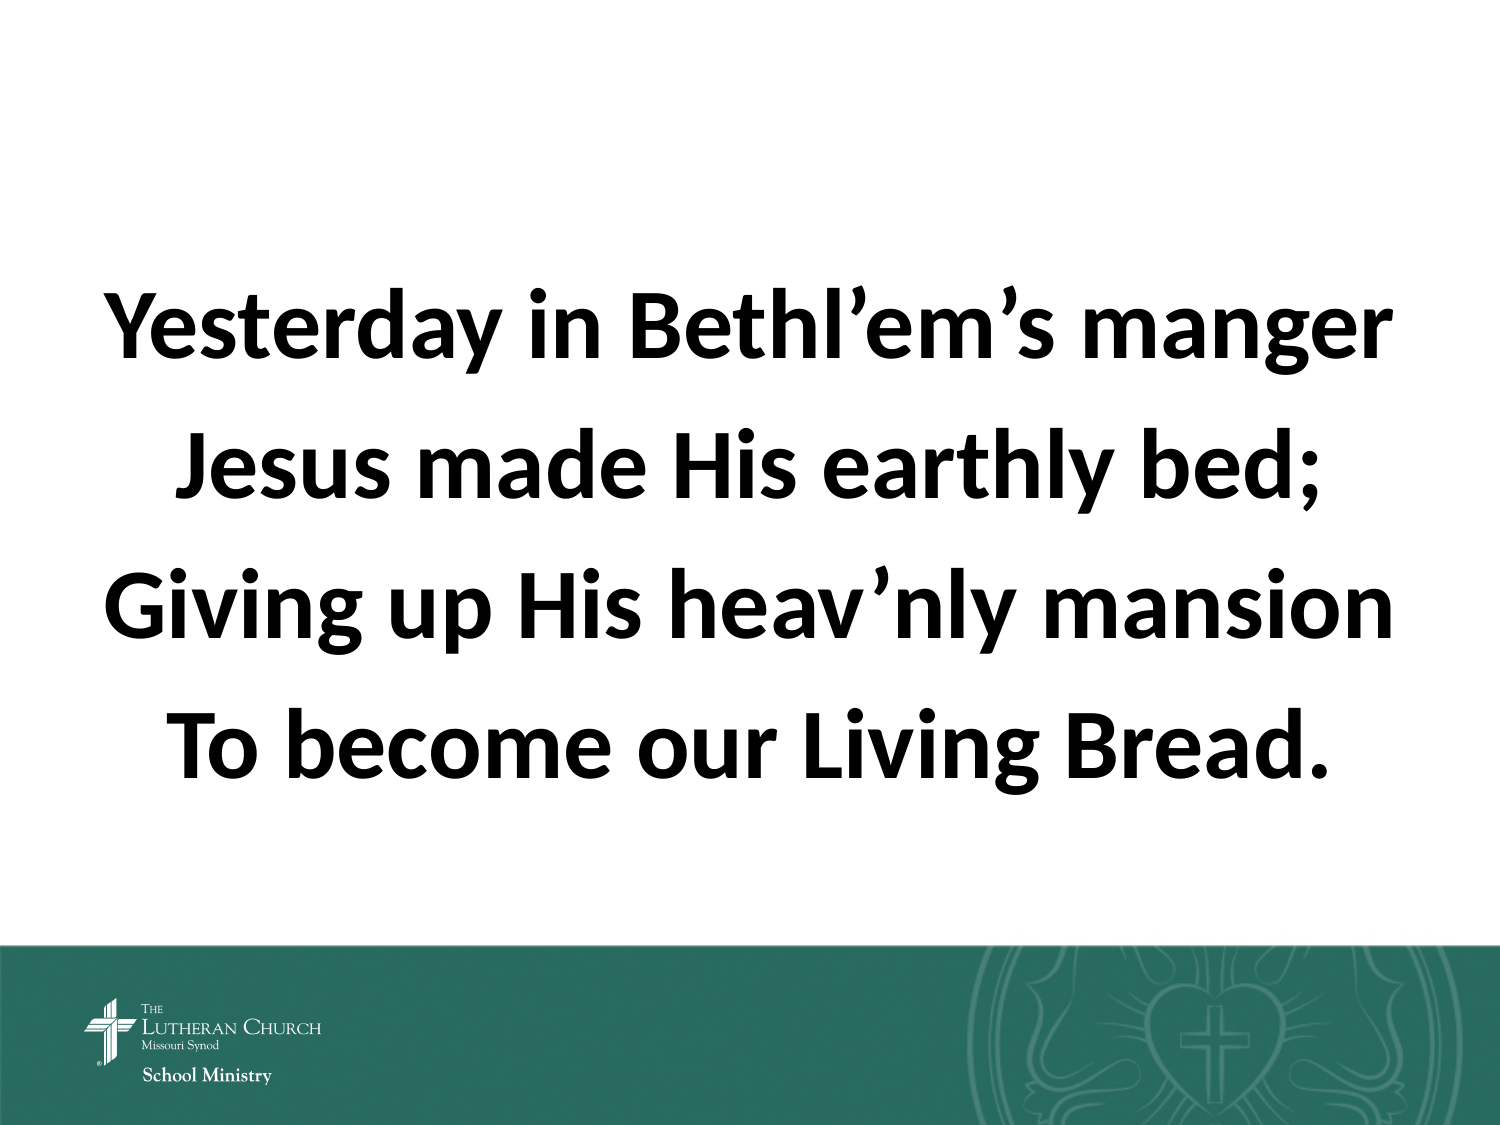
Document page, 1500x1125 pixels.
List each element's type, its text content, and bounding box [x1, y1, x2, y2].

picture [0, 0, 1500, 1125]
list Yesterday in Bethl’em’s manger Jesus made His earthly bed; Giving up His heav’nly mansion To become our Living Bread. [73, 111, 1428, 975]
